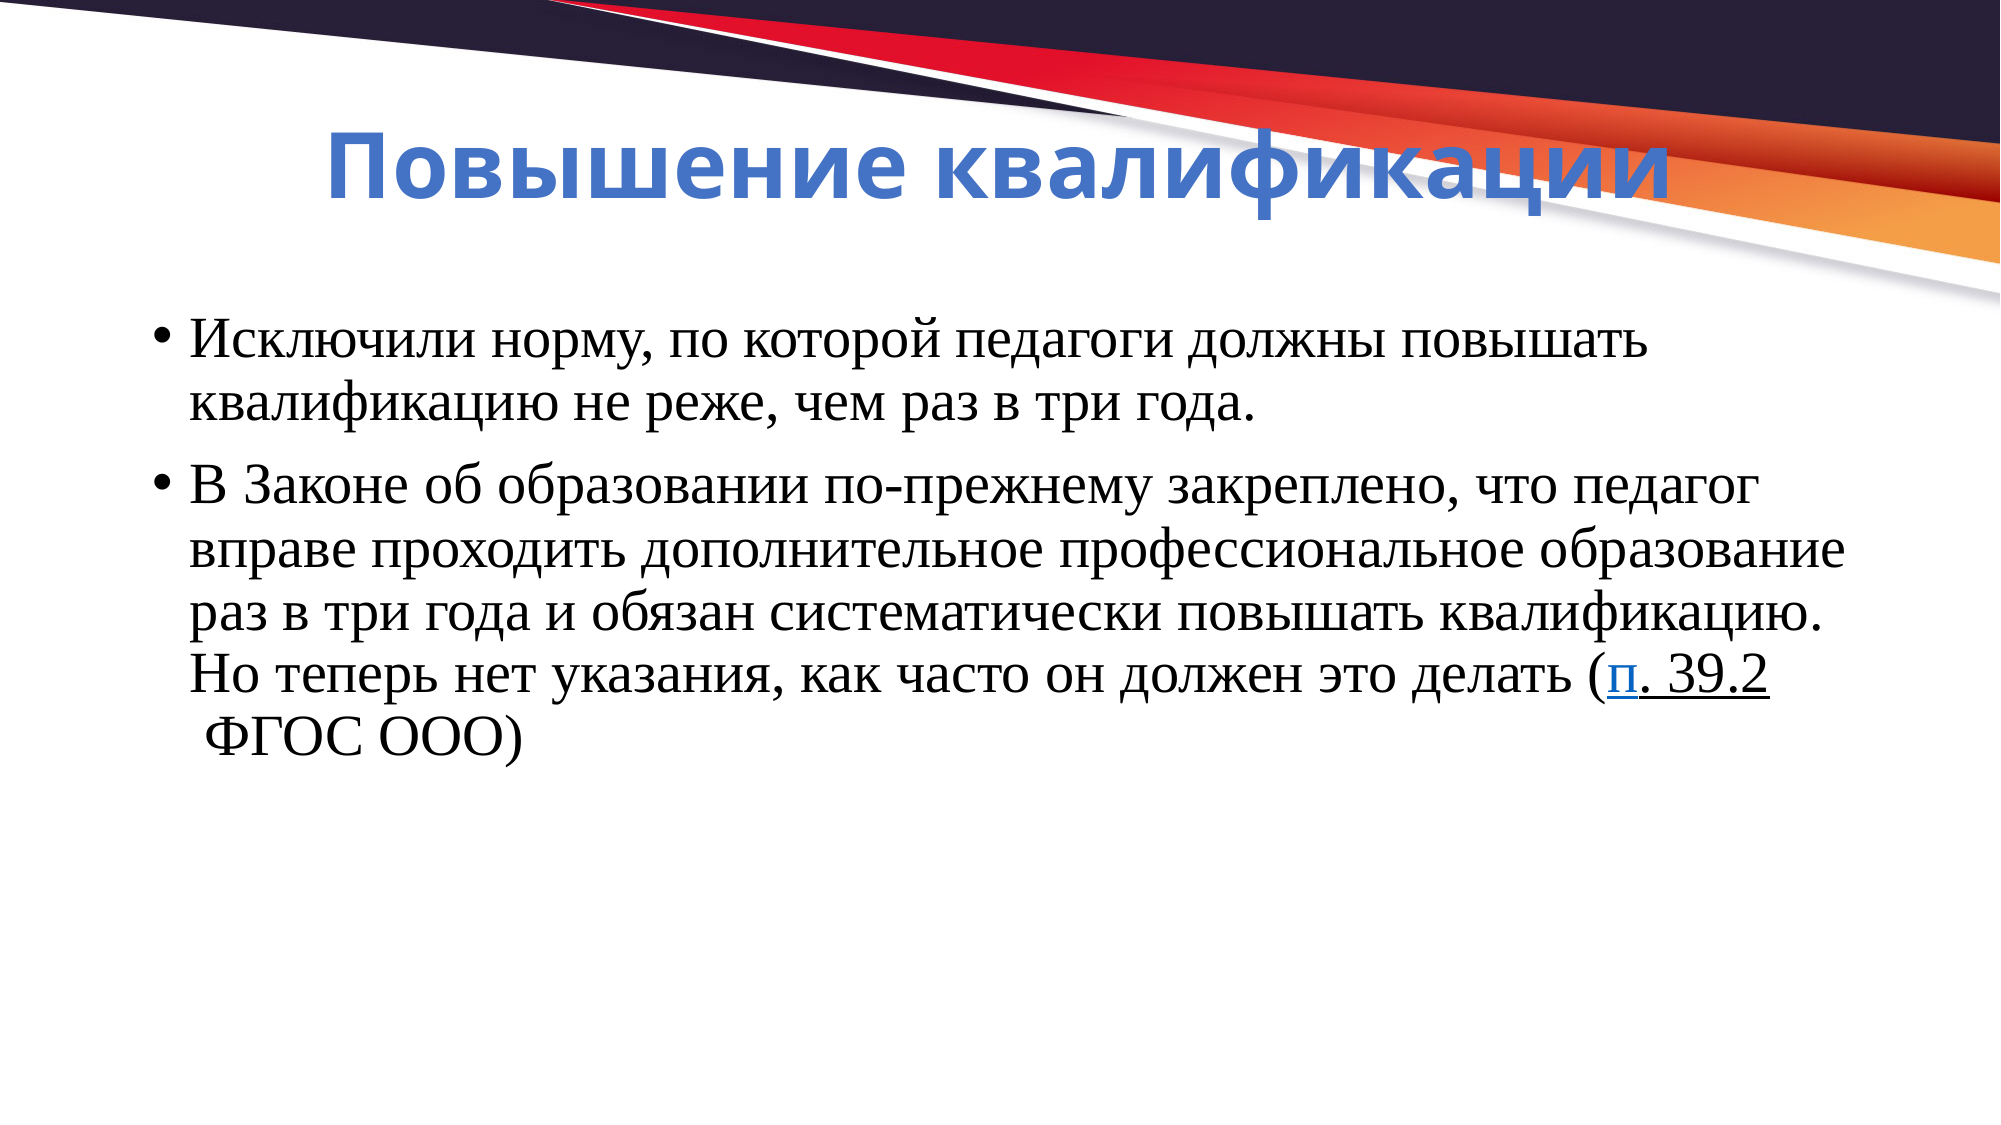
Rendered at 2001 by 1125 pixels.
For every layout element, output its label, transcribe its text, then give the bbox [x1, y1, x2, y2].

list Исключили норму, по которой педагоги должны повышать квалификацию не реже, чем раз в три года. В Законе об образовании по-прежнему закреплено, что педагог вправе проходить дополнительное профессиональное образование раз в три года и обязан систематически повышать квалификацию. Но теперь нет указания, как часто он должен это делать (п. 39.2 ФГОС ООО) [137, 299, 1863, 1014]
picture [0, 0, 2000, 1125]
title Повышение квалификации [137, 59, 1863, 278]
